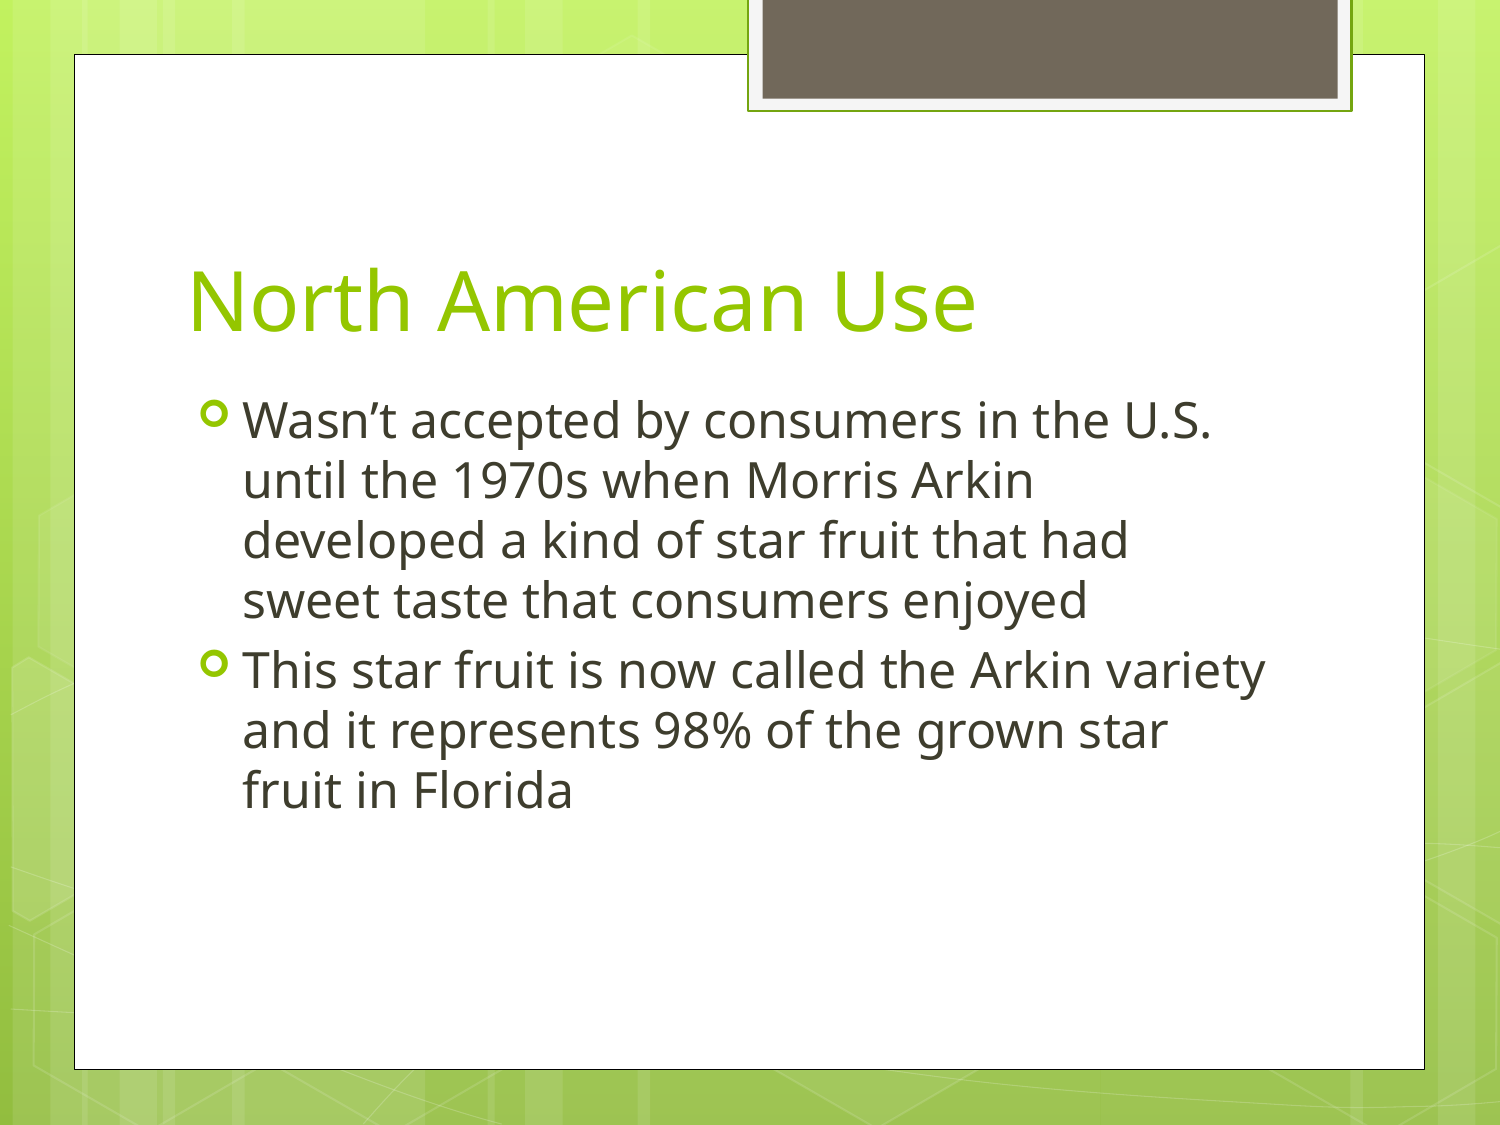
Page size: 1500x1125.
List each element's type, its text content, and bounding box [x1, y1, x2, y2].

list Wasn’t accepted by consumers in the U.S. until the 1970s when Morris Arkin developed a kind of star fruit that had sweet taste that consumers enjoyed This star fruit is now called the Arkin variety and it represents 98% of the grown star fruit in Florida [171, 381, 1283, 957]
title North American Use [171, 168, 1324, 357]
